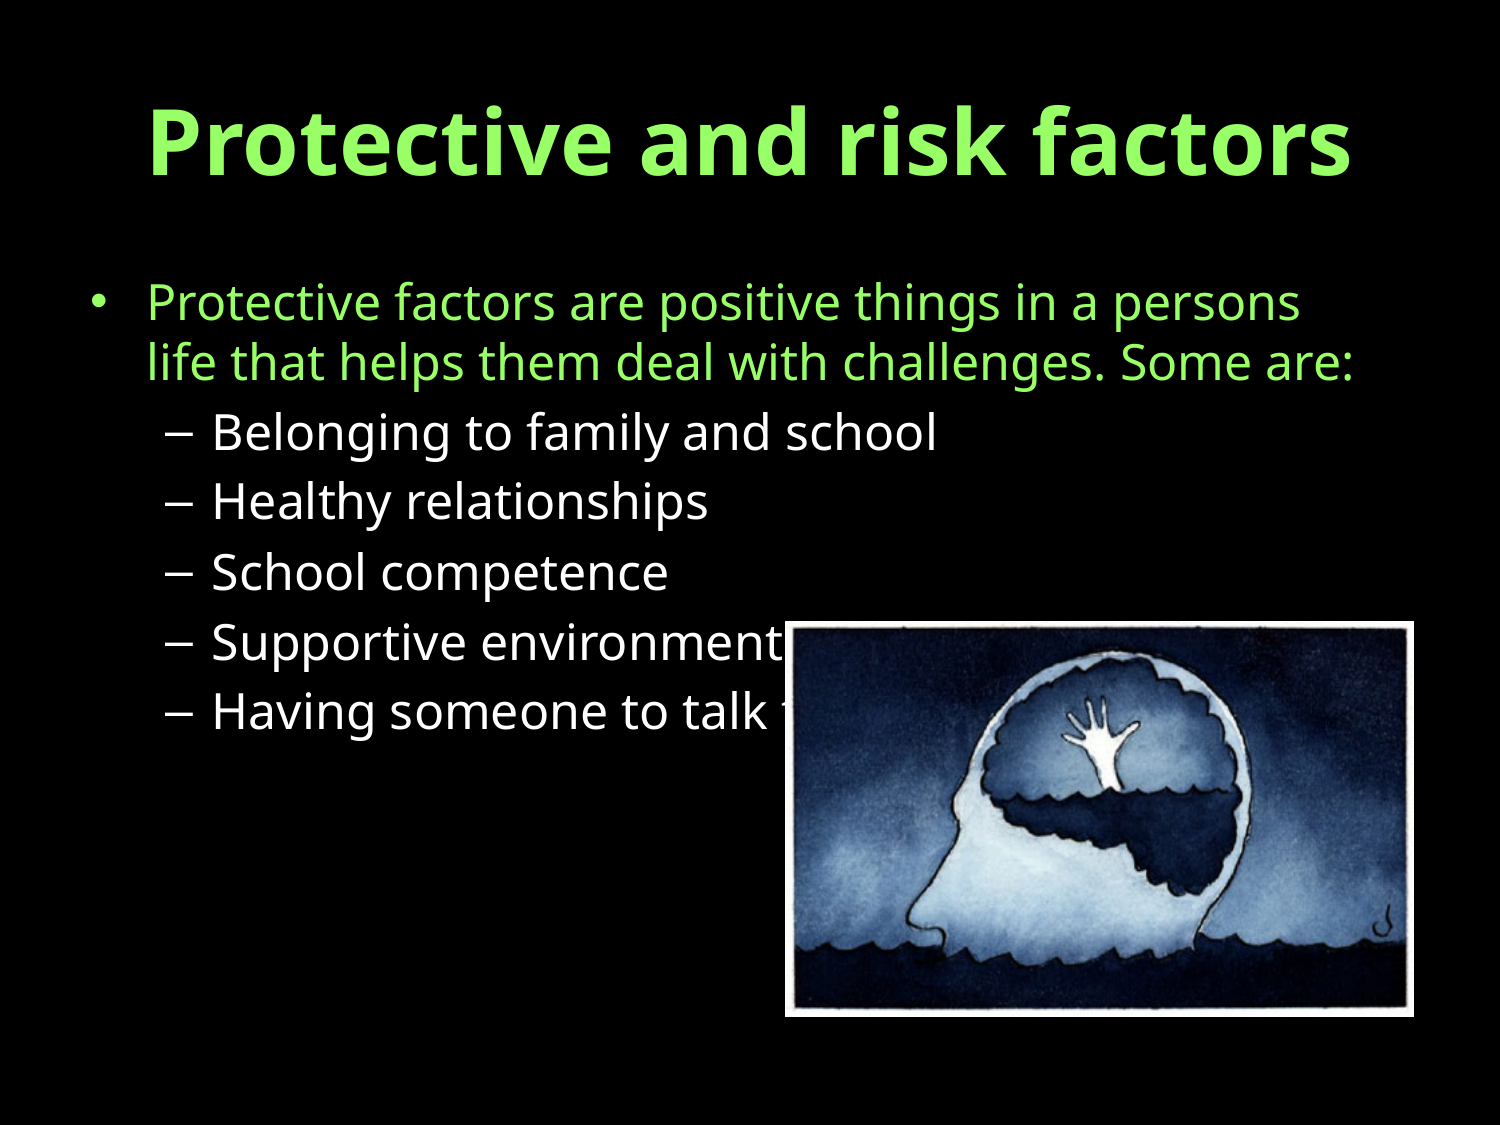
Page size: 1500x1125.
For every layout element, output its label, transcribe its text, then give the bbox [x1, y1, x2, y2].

list Protective factors are positive things in a persons life that helps them deal with challenges. Some are: Belonging to family and school Healthy relationships School competence Supportive environments Having someone to talk to [75, 262, 1400, 787]
picture [785, 621, 1414, 1018]
title Protective and risk factors [75, 45, 1425, 233]
